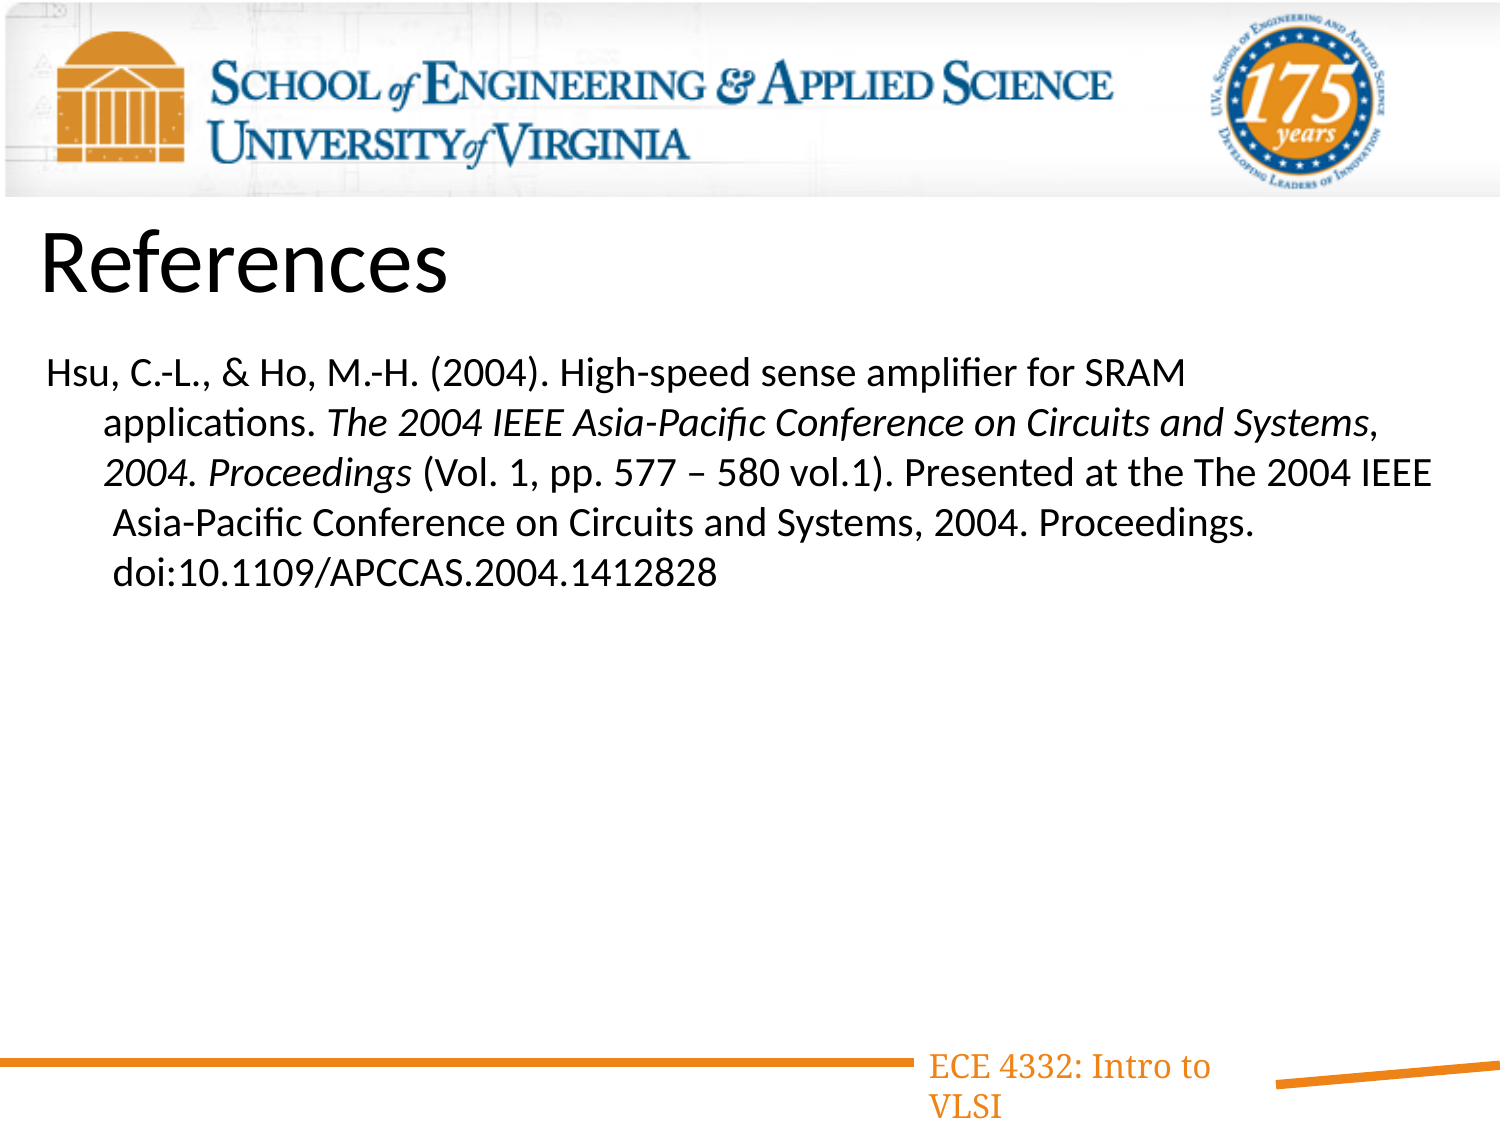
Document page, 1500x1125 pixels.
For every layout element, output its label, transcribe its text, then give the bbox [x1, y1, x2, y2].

text_box Hsu, C.-L., & Ho, M.-H. (2004). High-speed sense amplifier for SRAM applications. The 2004 IEEE Asia-Pacific Conference on Circuits and Systems, 2004. Proceedings (Vol. 1, pp. 577 – 580 vol.1). Presented at the The 2004 IEEE Asia-Pacific Conference on Circuits and Systems, 2004. Proceedings. doi:10.1109/APCCAS.2004.1412828 [31, 337, 1469, 603]
title References [24, 205, 1375, 350]
text_box ECE 4332: Intro to VLSI [914, 1037, 1277, 1125]
picture [0, 0, 1500, 197]
